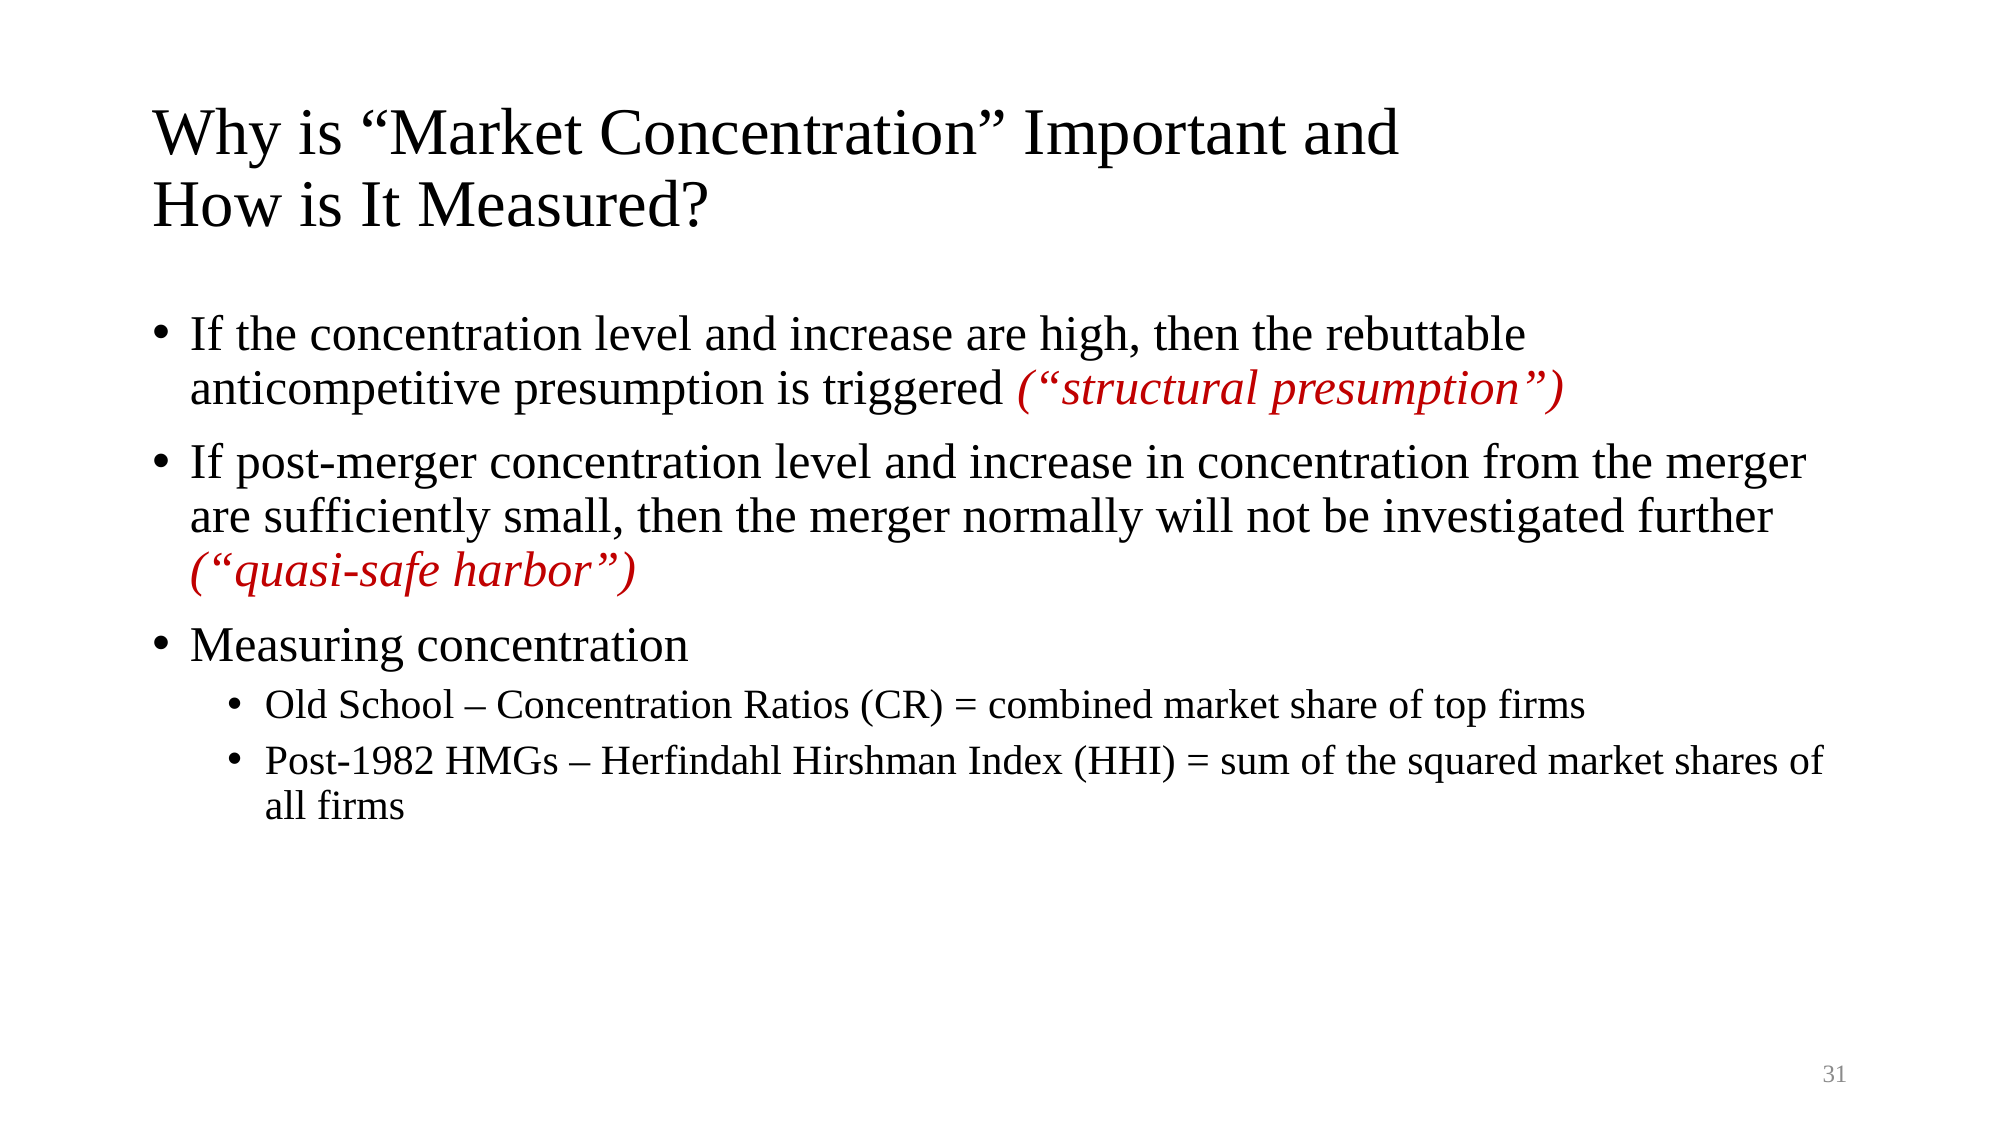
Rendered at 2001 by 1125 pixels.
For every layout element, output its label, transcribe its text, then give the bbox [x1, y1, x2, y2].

slide_number 31 [1412, 1042, 1863, 1103]
title Why is “Market Concentration” Important and How is It Measured? [137, 59, 1863, 278]
list If the concentration level and increase are high, then the rebuttable anticompetitive presumption is triggered (“structural presumption”) If post-merger concentration level and increase in concentration from the merger are sufficiently small, then the merger normally will not be investigated further (“quasi-safe harbor”) Measuring concentration Old School – Concentration Ratios (CR) = combined market share of top firms Post-1982 HMGs – Herfindahl Hirshman Index (HHI) = sum of the squared market shares of all firms [137, 299, 1863, 1014]
